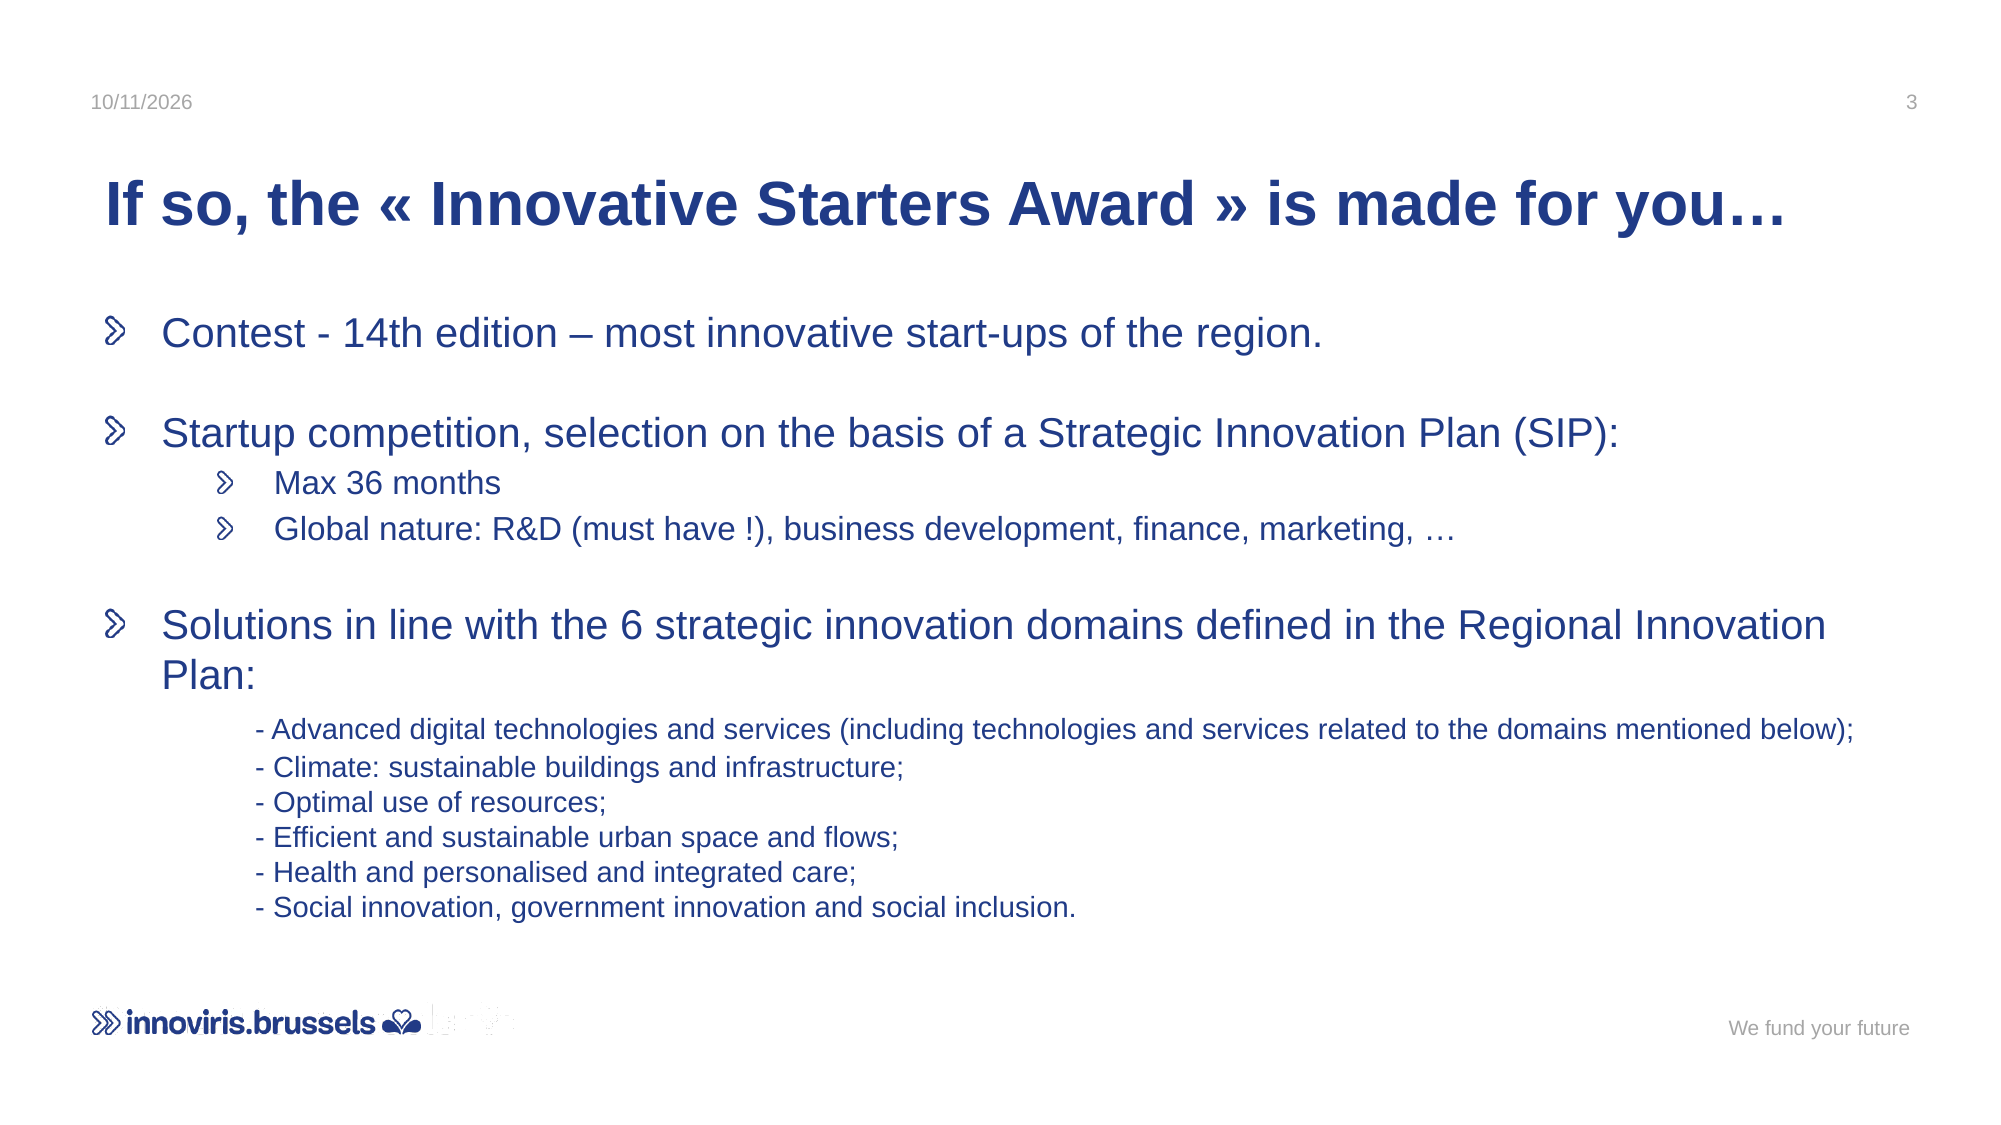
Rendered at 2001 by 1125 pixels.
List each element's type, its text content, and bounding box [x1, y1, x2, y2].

list Contest - 14th edition – most innovative start-ups of the region. Startup competition, selection on the basis of a Strategic Innovation Plan (SIP): Max 36 months Global nature: R&D (must have !), business development, finance, marketing, … Solutions in line with the 6 strategic innovation domains defined in the Regional Innovation Plan: - Advanced digital technologies and services (including technologies and services related to the domains mentioned below); - Climate: sustainable buildings and infrastructure; - Optimal use of resources; - Efficient and sustainable urban space and flows; - Health and personalised and integrated care; - Social innovation, government innovation and social inclusion. [90, 344, 1910, 1038]
picture [105, 415, 125, 445]
picture [217, 516, 233, 540]
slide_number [75, 70, 526, 131]
picture [105, 608, 125, 638]
footer We fund your future [1250, 996, 1926, 1057]
list If so, the « Innovative Starters Award » is made for you… [90, 155, 1910, 344]
picture [217, 470, 233, 494]
slide_number 3 [1482, 70, 1933, 131]
